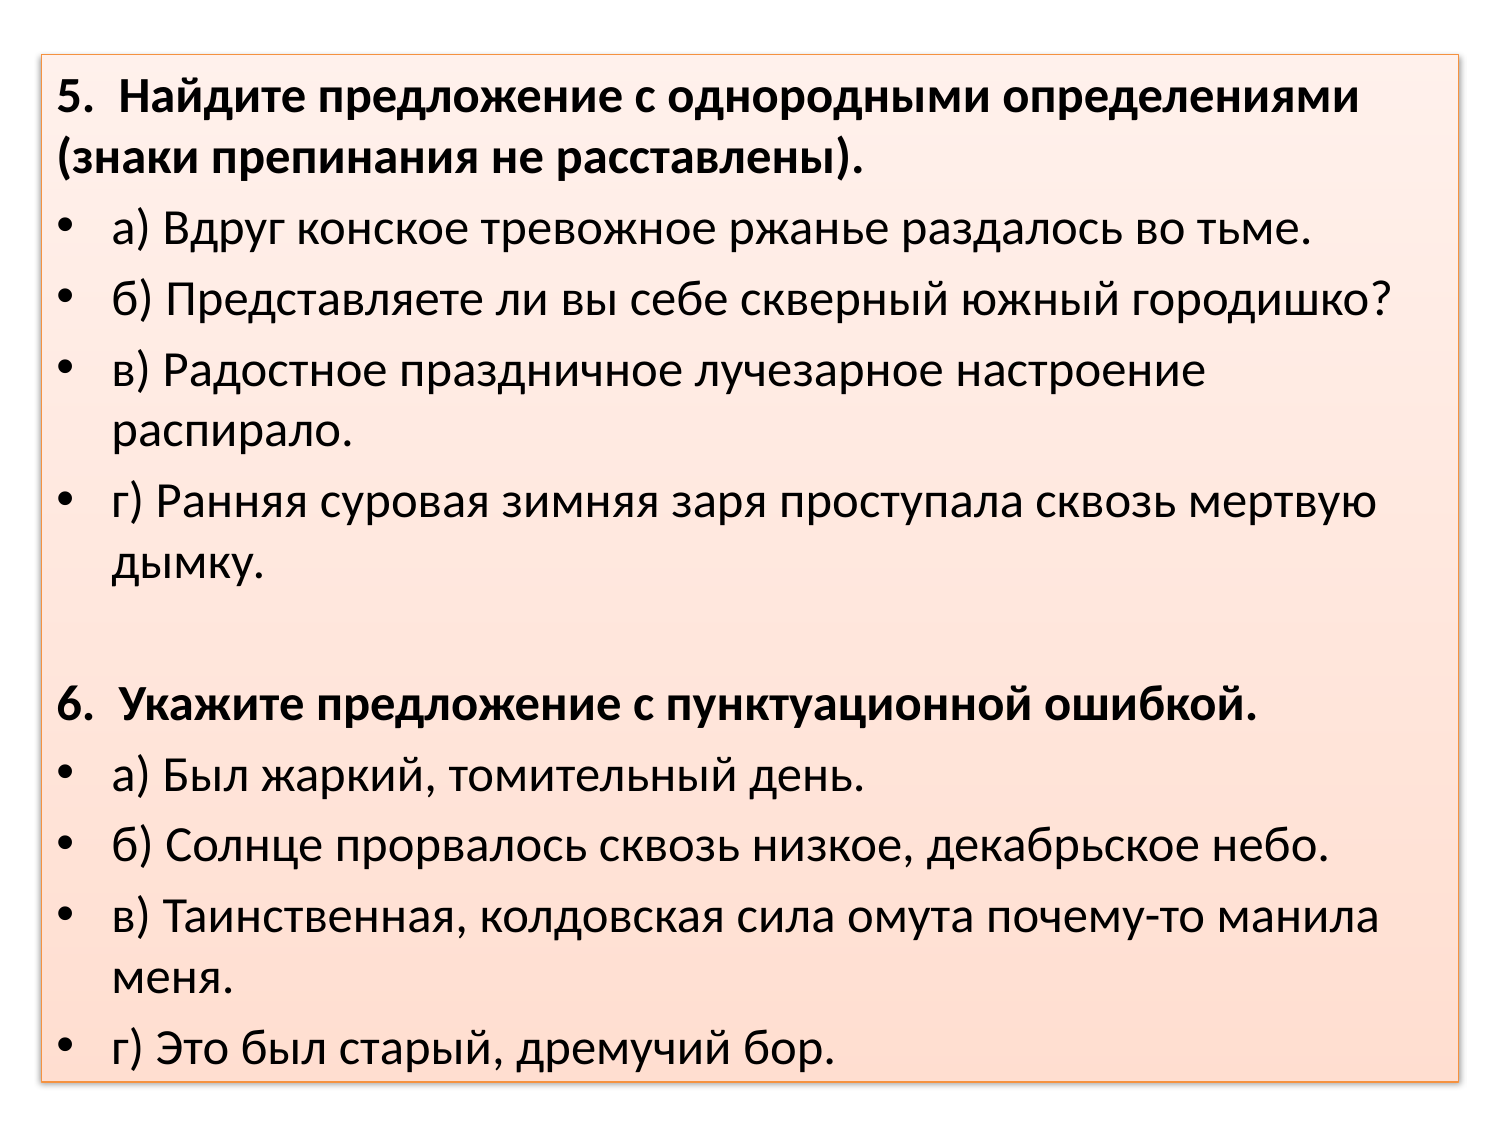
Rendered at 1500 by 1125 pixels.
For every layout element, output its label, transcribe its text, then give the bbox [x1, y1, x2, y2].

list 5. Найдите предложение с однородными определениями (знаки препинания не расставлены). а) Вдруг конское тревожное ржанье раздалось во тьме. б) Представляете ли вы себе скверный южный городишко? в) Радостное праздничное лучезарное настроение распирало. г) Ранняя суровая зимняя заря проступала сквозь мертвую дымку. 6. Укажите предложение с пунктуационной ошибкой. а) Был жаркий, томительный день. б) Солнце прорвалось сквозь низкое, декабрьское небо. в) Таинственная, колдовская сила омута почему-то манила меня. г) Это был старый, дремучий бор. [41, 54, 1459, 1083]
